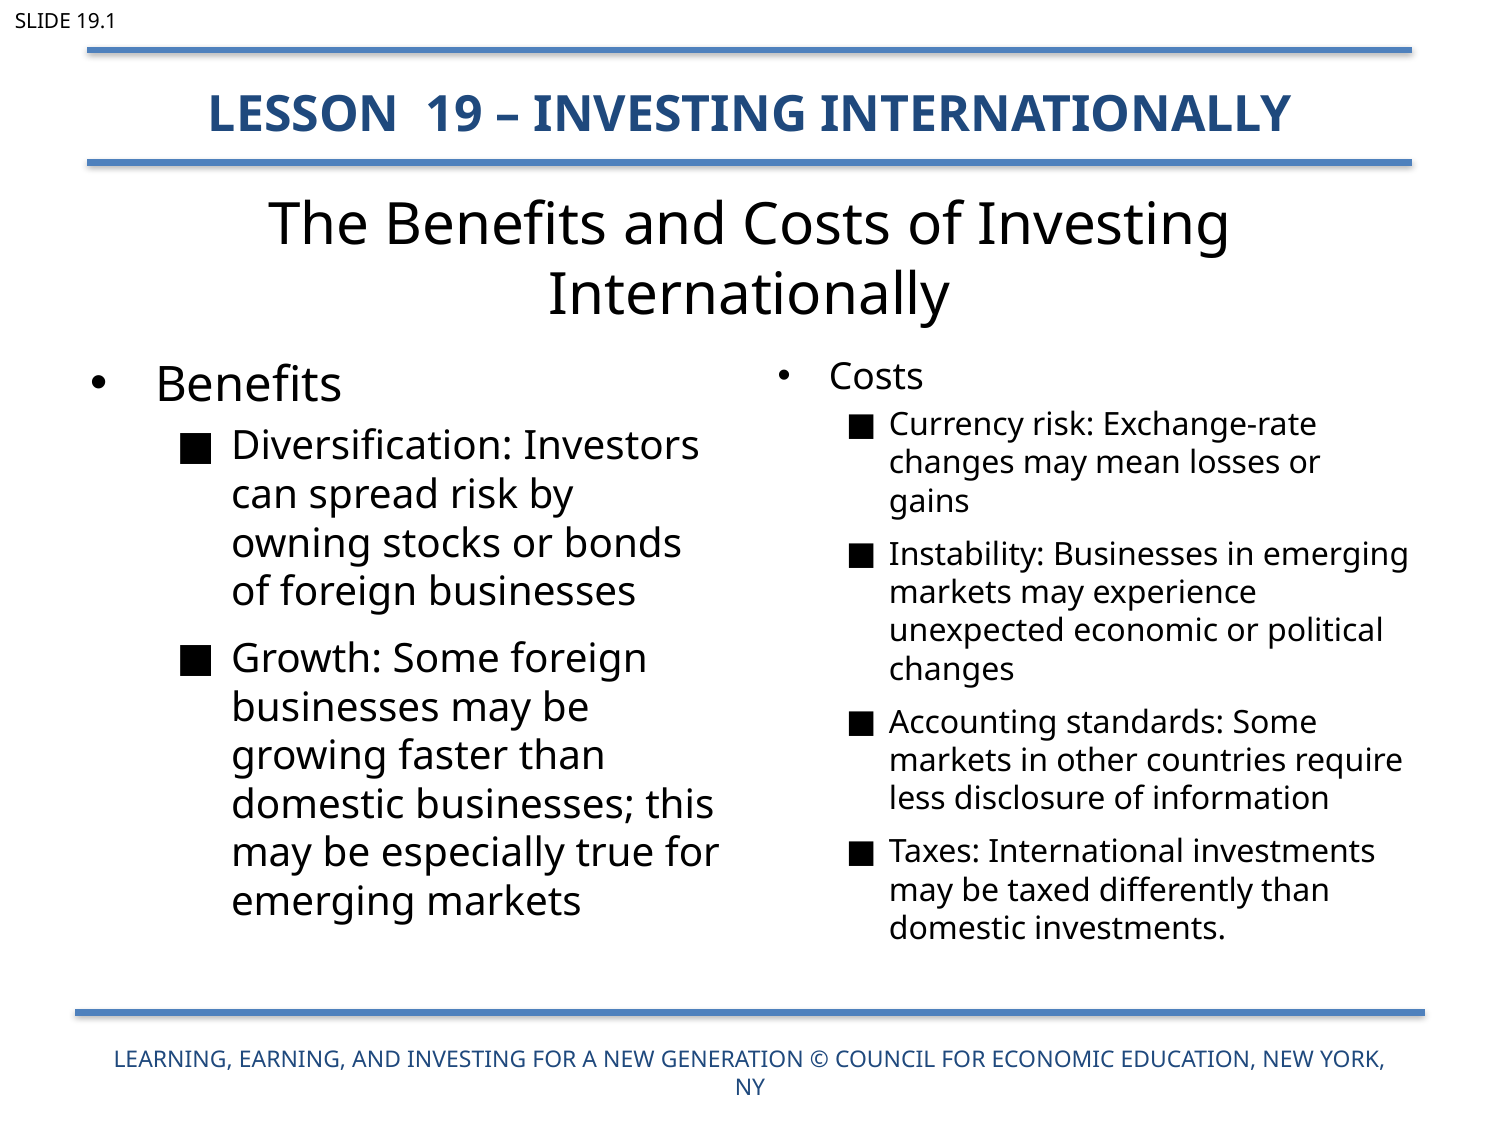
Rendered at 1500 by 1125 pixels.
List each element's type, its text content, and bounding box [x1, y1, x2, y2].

text_box Slide 19.1 [0, 0, 213, 40]
list Benefits Diversification: Investors can spread risk by owning stocks or bonds of foreign businesses Growth: Some foreign businesses may be growing faster than domestic businesses; this may be especially true for emerging markets [75, 345, 738, 1000]
title The Benefits and Costs of Investing Internationally [75, 162, 1425, 350]
text_box Lesson 19 – Investing Internationally [125, 74, 1375, 149]
list Costs Currency risk: Exchange-rate changes may mean losses or gains Instability: Businesses in emerging markets may experience unexpected economic or political changes Accounting standards: Some markets in other countries require less disclosure of information Taxes: International investments may be taxed differently than domestic investments. [762, 345, 1425, 1000]
